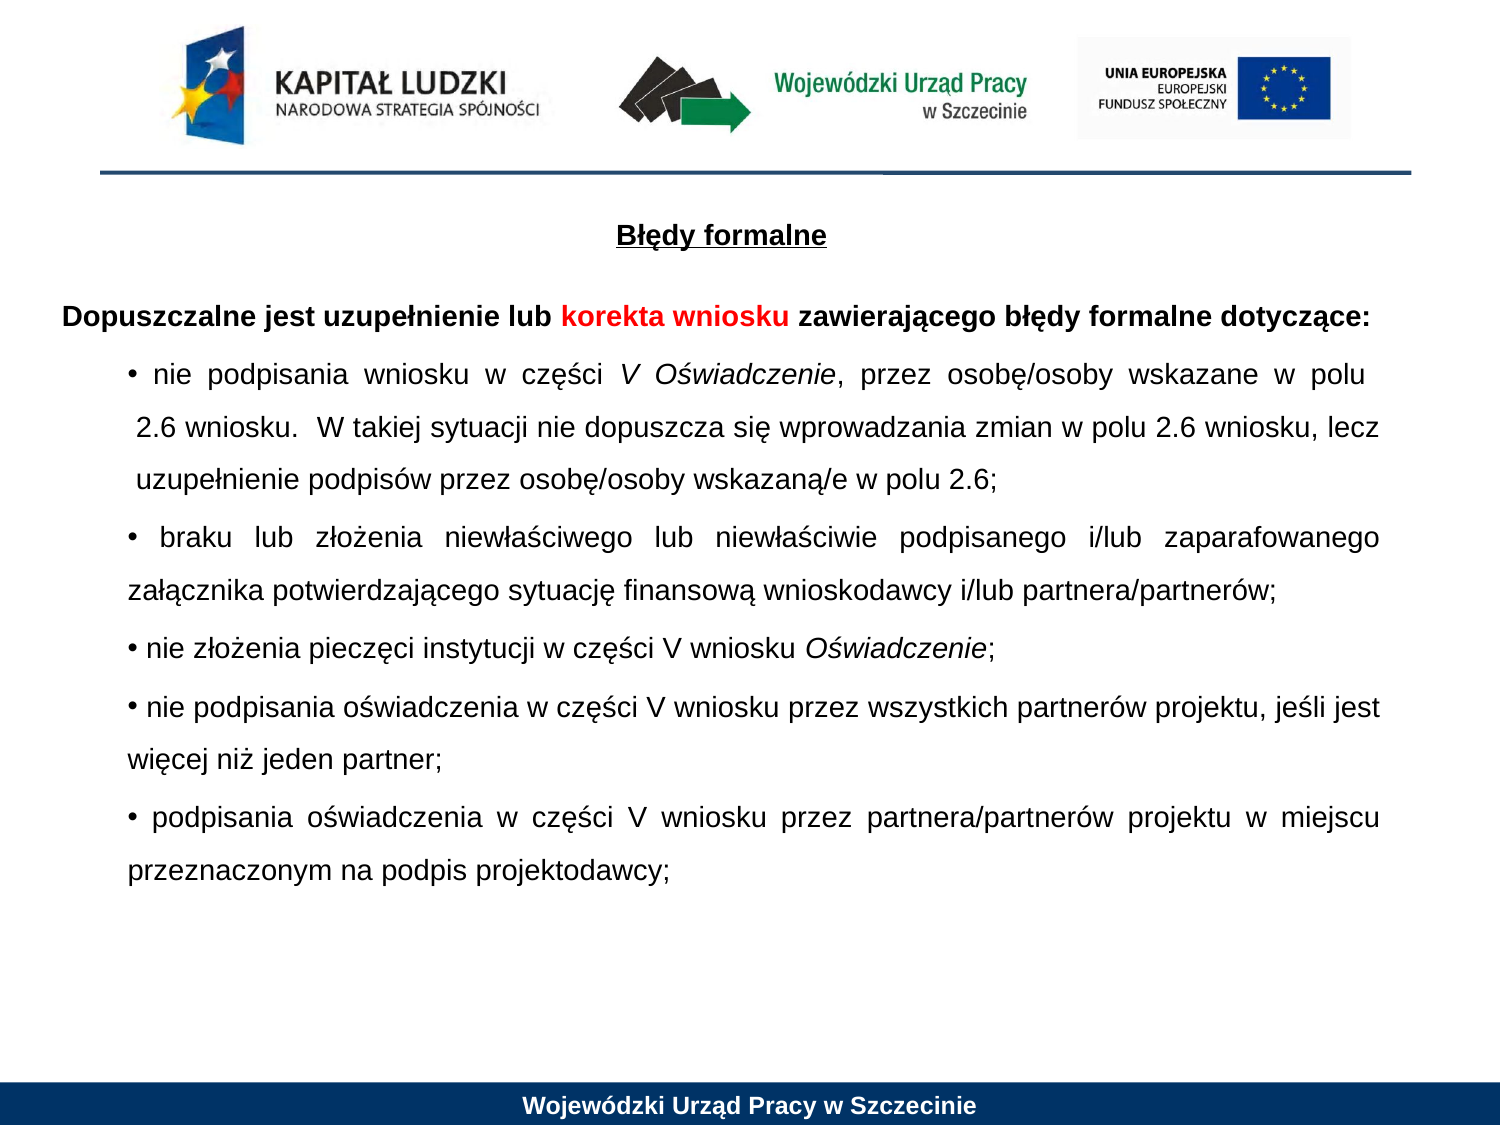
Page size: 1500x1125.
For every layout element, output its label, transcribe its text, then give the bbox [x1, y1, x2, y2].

picture [159, 24, 1353, 149]
list Błędy formalne Dopuszczalne jest uzupełnienie lub korekta wniosku zawierającego błędy formalne dotyczące: nie podpisania wniosku w części V Oświadczenie, przez osobę/osoby wskazane w polu 2.6 wniosku. W takiej sytuacji nie dopuszcza się wprowadzania zmian w polu 2.6 wniosku, lecz uzupełnienie podpisów przez osobę/osoby wskazaną/e w polu 2.6; braku lub złożenia niewłaściwego lub niewłaściwie podpisanego i/lub zaparafowanego załącznika potwierdzającego sytuację finansową wnioskodawcy i/lub partnera/partnerów; nie złożenia pieczęci instytucji w części V wniosku Oświadczenie; nie podpisania oświadczenia w części V wniosku przez wszystkich partnerów projektu, jeśli jest więcej niż jeden partner; podpisania oświadczenia w części V wniosku przez partnera/partnerów projektu w miejscu przeznaczonym na podpis projektodawcy; [46, 152, 1398, 997]
